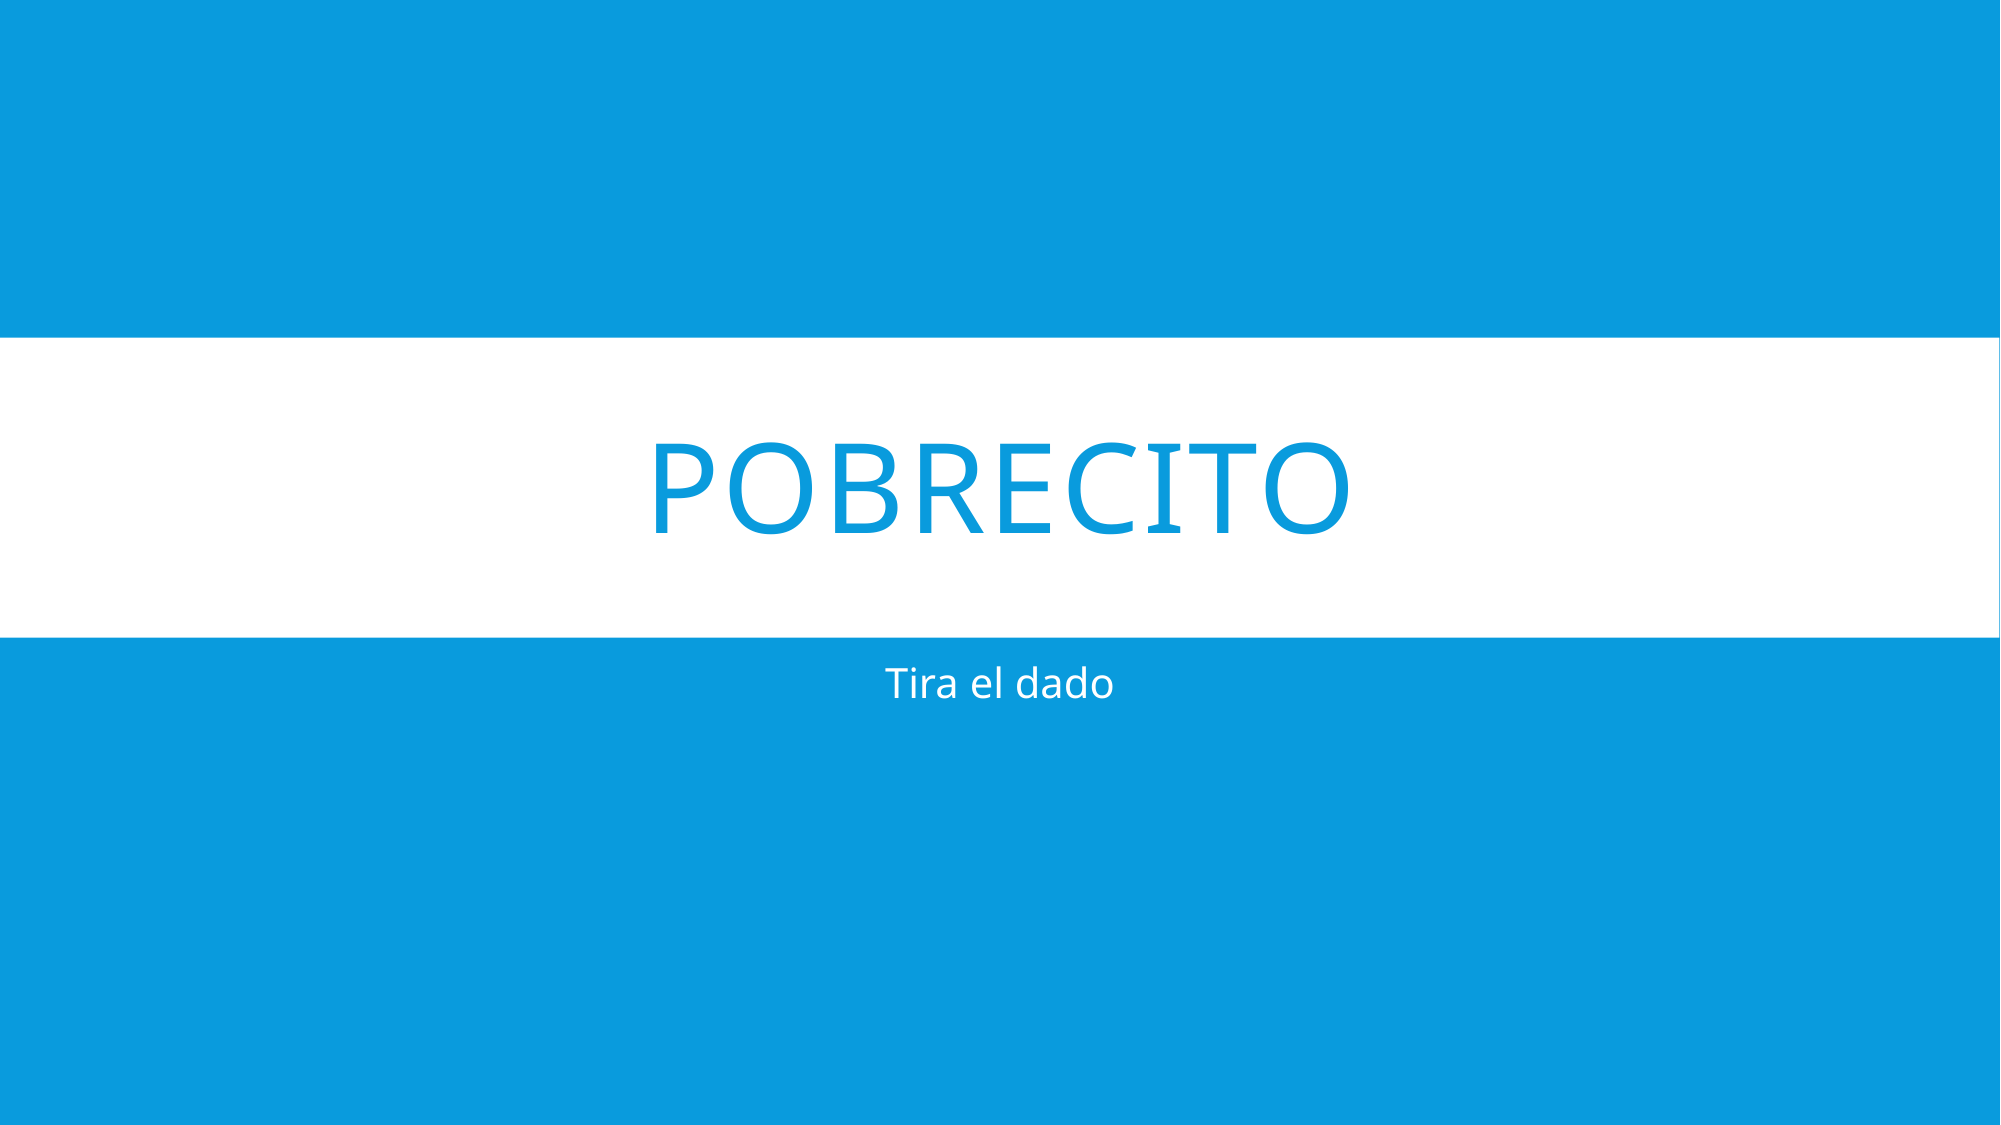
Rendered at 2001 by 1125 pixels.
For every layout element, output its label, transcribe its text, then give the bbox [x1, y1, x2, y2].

title Pobrecito [60, 355, 1942, 641]
subtitle Tira el dado [249, 655, 1750, 871]
